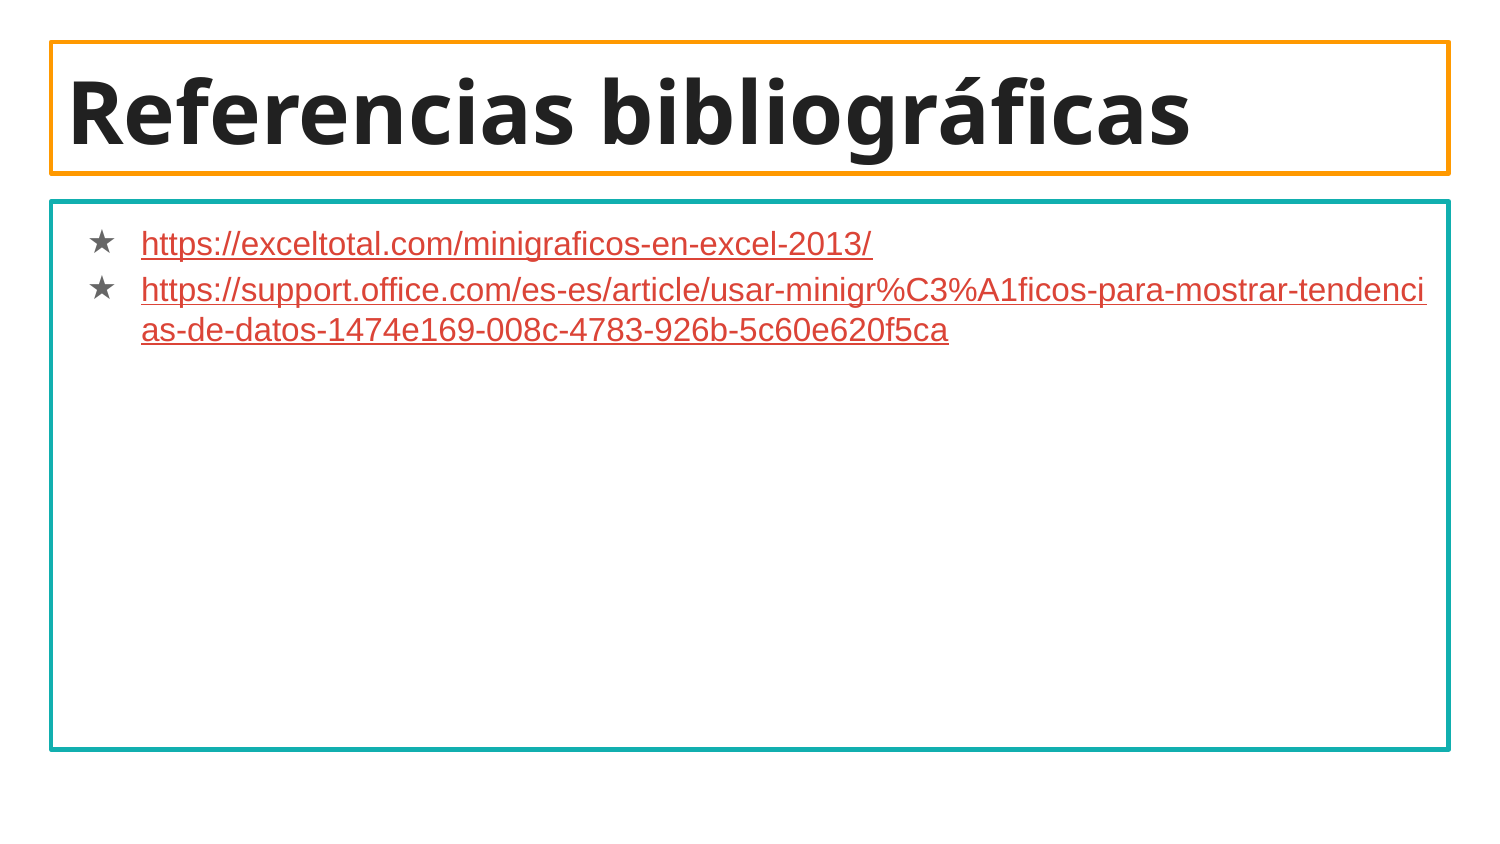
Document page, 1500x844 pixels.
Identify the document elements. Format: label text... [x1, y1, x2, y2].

title Referencias bibliográficas [51, 41, 1449, 174]
list https://exceltotal.com/minigraficos-en-excel-2013/ https://support.office.com/es-es/article/usar-minigr%C3%A1ficos-para-mostrar-tendencias-de-datos-1474e169-008c-4783-926b-5c60e620f5ca [51, 201, 1449, 750]
